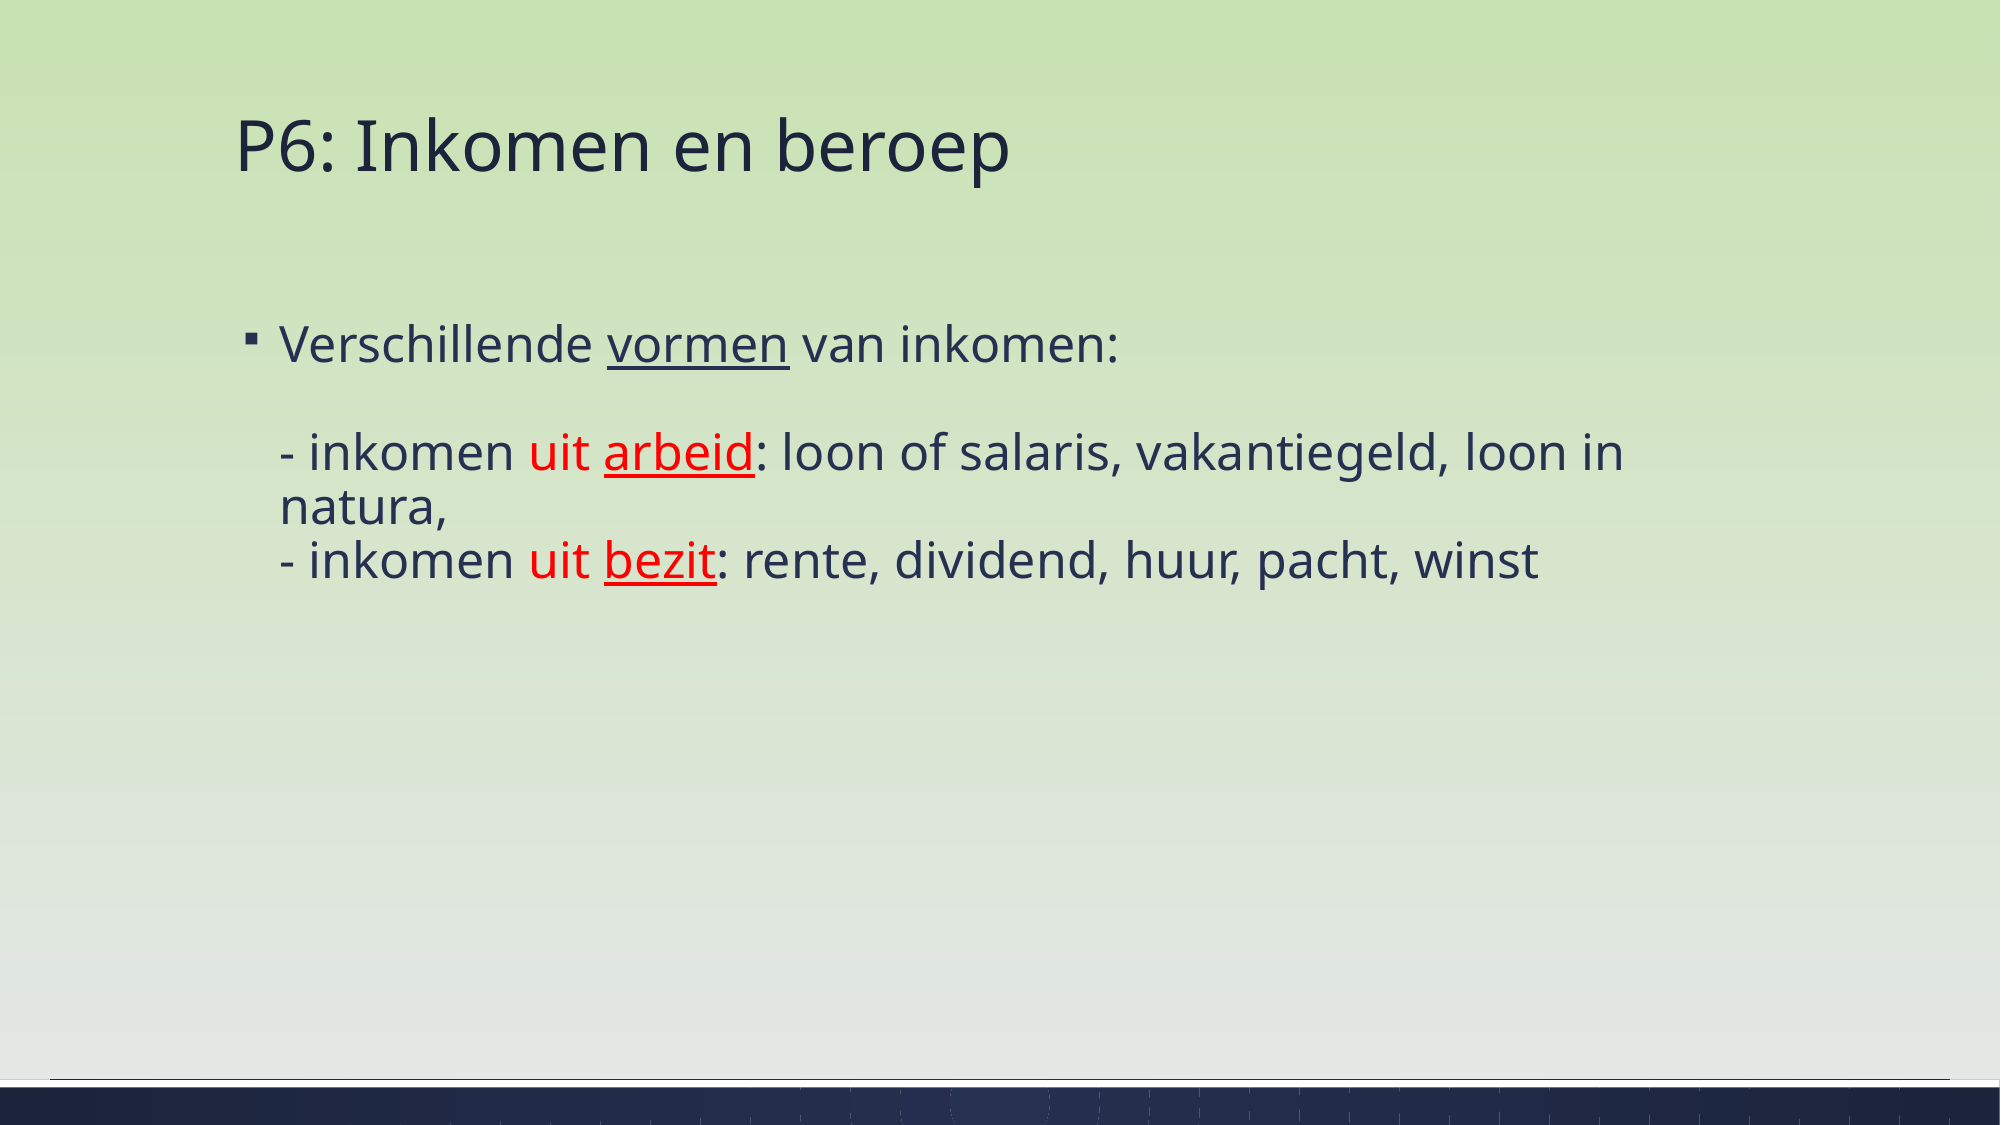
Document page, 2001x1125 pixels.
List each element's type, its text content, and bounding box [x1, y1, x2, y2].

title P6: Inkomen en beroep [219, 76, 1780, 279]
list Verschillende vormen van inkomen: - inkomen uit arbeid: loon of salaris, vakantiegeld, loon in natura, - inkomen uit bezit: rente, dividend, huur, pacht, winst [219, 311, 1780, 990]
